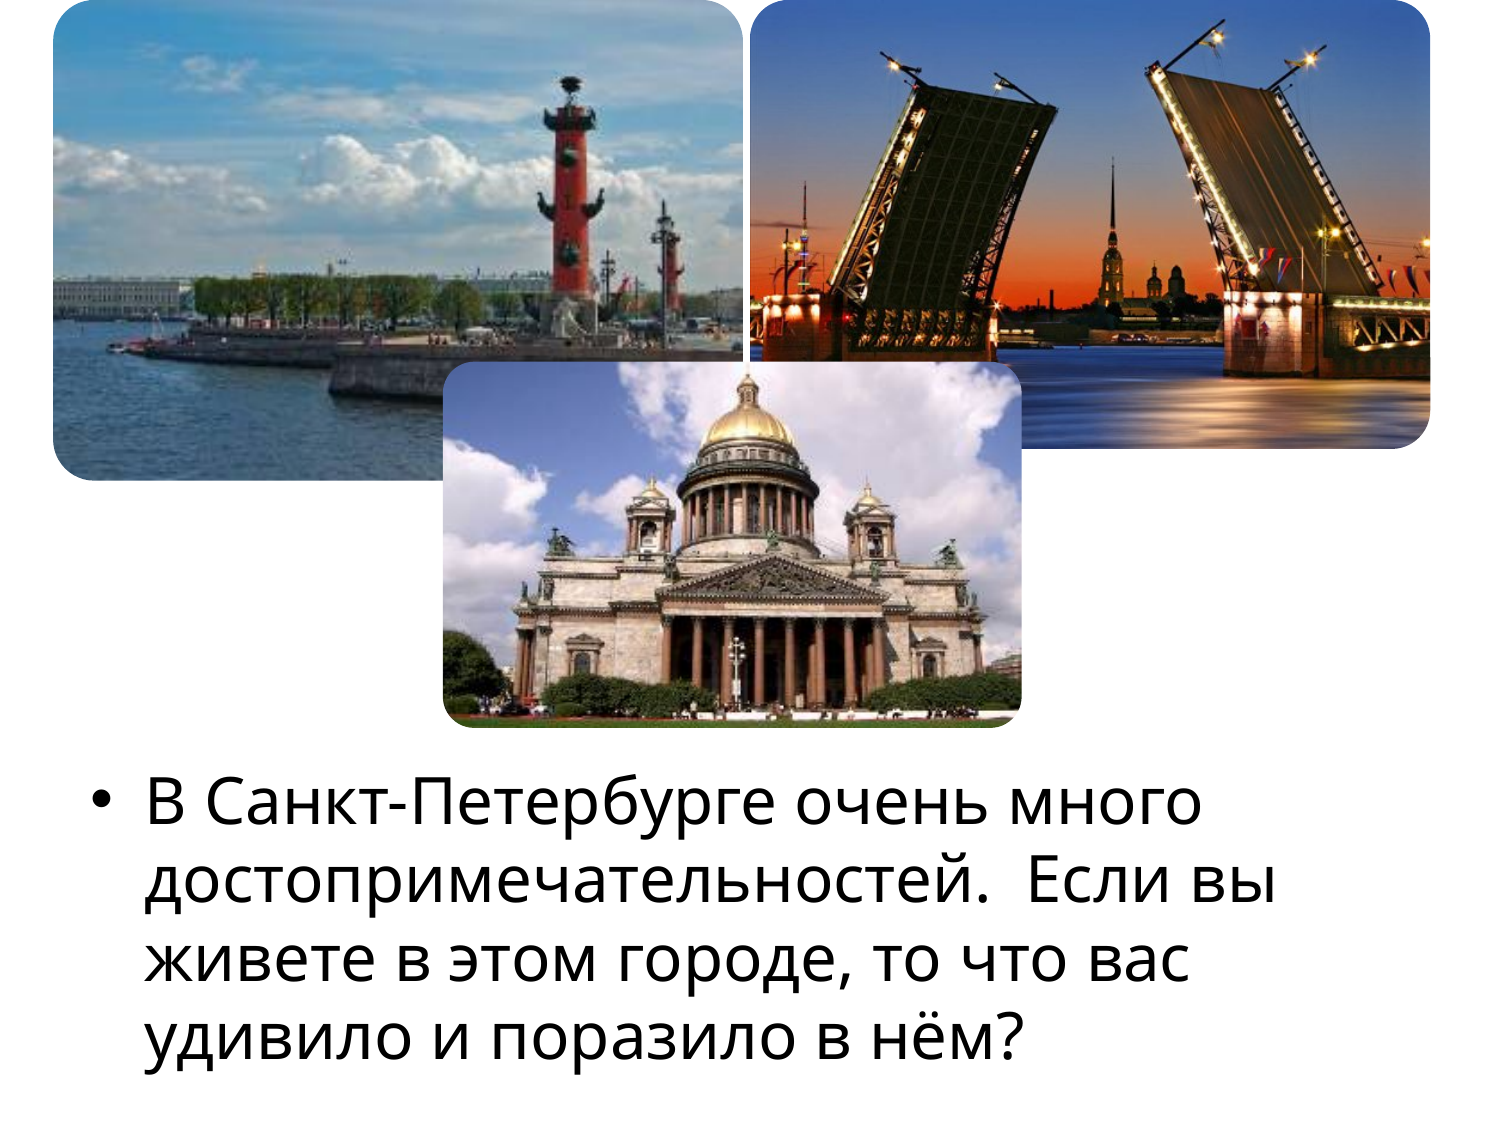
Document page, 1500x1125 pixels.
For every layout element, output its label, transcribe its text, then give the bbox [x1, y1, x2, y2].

list В Санкт-Петербурге очень много достопримечательностей. Если вы живете в этом городе, то что вас удивило и поразило в нём? [75, 751, 1425, 1083]
picture [52, 0, 1431, 729]
